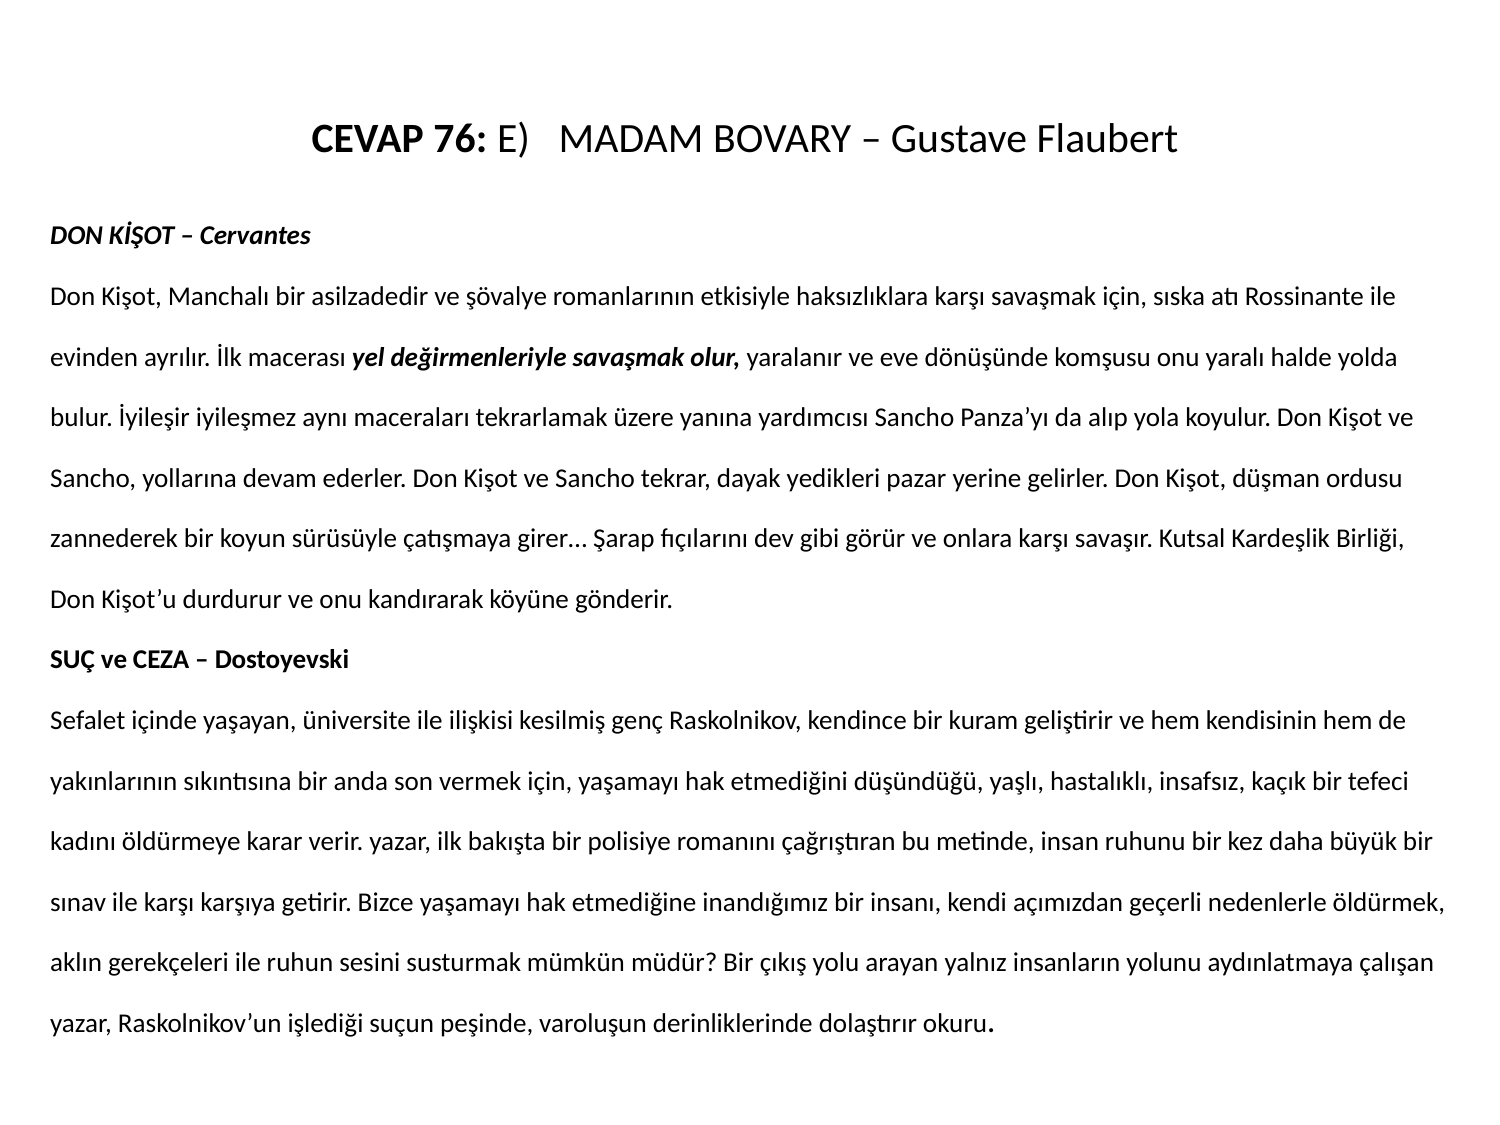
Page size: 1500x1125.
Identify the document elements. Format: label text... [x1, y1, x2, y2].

title CEVAP 76: E) MADAM BOVARY – Gustave Flaubert [75, 70, 1425, 176]
list DON KİŞOT – Cervantes Don Kişot, Manchalı bir asilzadedir ve şövalye romanlarının etkisiyle haksızlıklara karşı savaşmak için, sıska atı Rossinante ile evinden ayrılır. İlk macerası yel değirmenleriyle savaşmak olur, yaralanır ve eve dönüşünde komşusu onu yaralı halde yolda bulur. İyileşir iyileşmez aynı maceraları tekrarlamak üzere yanına yardımcısı Sancho Panza’yı da alıp yola koyulur. Don Kişot ve Sancho, yollarına devam ederler. Don Kişot ve Sancho tekrar, dayak yedikleri pazar yerine gelirler. Don Kişot, düşman ordusu zannederek bir koyun sürüsüyle çatışmaya girer… Şarap fıçılarını dev gibi görür ve onlara karşı savaşır. Kutsal Kardeşlik Birliği, Don Kişot’u durdurur ve onu kandırarak köyüne gönderir. SUÇ ve CEZA – Dostoyevski Sefalet içinde yaşayan, üniversite ile ilişkisi kesilmiş genç Raskolnikov, kendince bir kuram geliştirir ve hem kendisinin hem de yakınlarının sıkıntısına bir anda son vermek için, yaşamayı hak etmediğini düşündüğü, yaşlı, hastalıklı, insafsız, kaçık bir tefeci kadını öldürmeye karar verir. yazar, ilk bakışta bir polisiye romanını çağrıştıran bu metinde, insan ruhunu bir kez daha büyük bir sınav ile karşı karşıya getirir. Bizce yaşamayı hak etmediğine inandığımız bir insanı, kendi açımızdan geçerli nedenlerle öldürmek, aklın gerekçeleri ile ruhun sesini susturmak mümkün müdür? Bir çıkış yolu arayan yalnız insanların yolunu aydınlatmaya çalışan yazar, Raskolnikov’un işlediği suçun peşinde, varoluşun derinliklerinde dolaştırır okuru. [35, 187, 1477, 1079]
